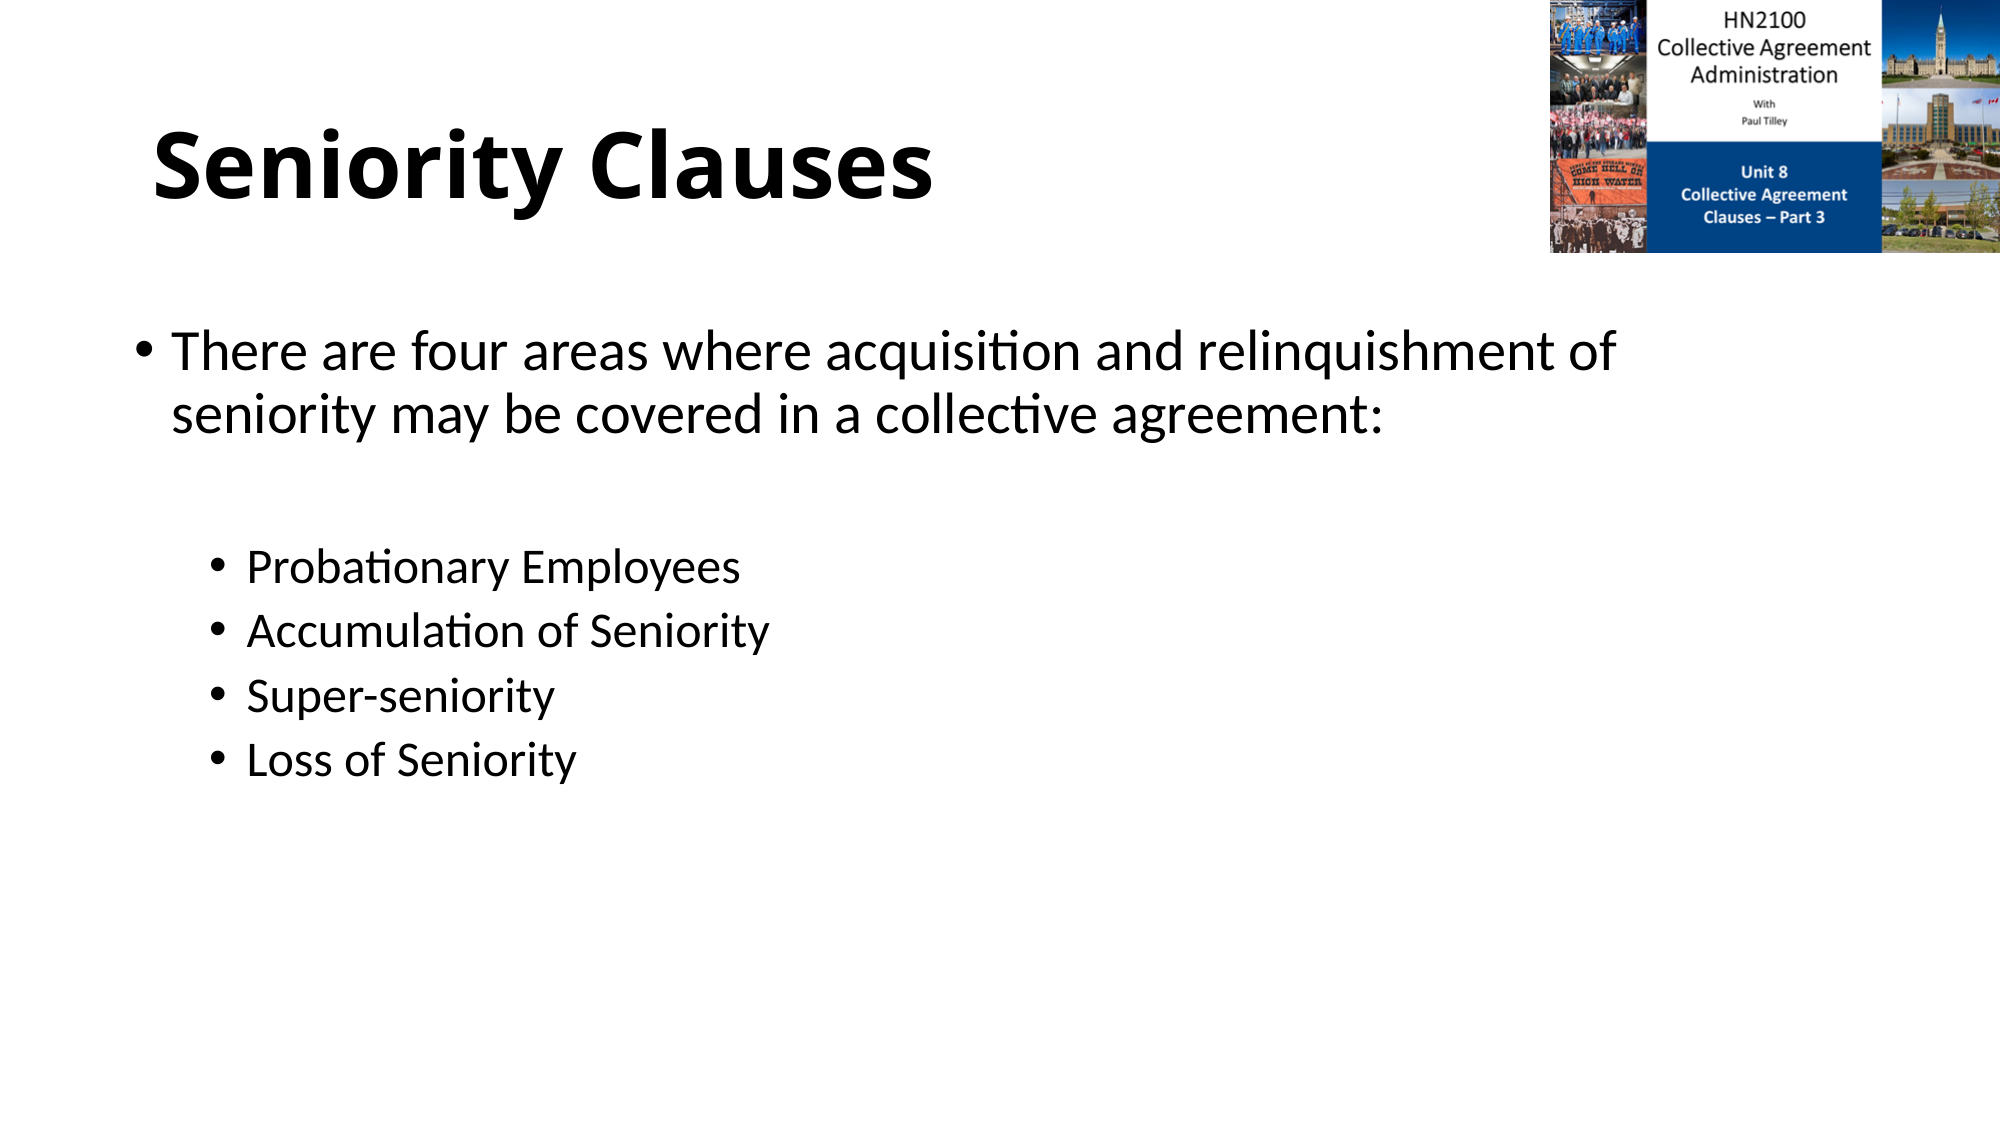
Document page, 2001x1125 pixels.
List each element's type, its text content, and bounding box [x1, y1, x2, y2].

list There are four areas where acquisition and relinquishment of seniority may be covered in a collective agreement: Probationary Employees Accumulation of Seniority Super-seniority Loss of Seniority [119, 312, 1845, 1027]
picture [1550, 0, 2000, 254]
title Seniority Clauses [137, 59, 1863, 278]
